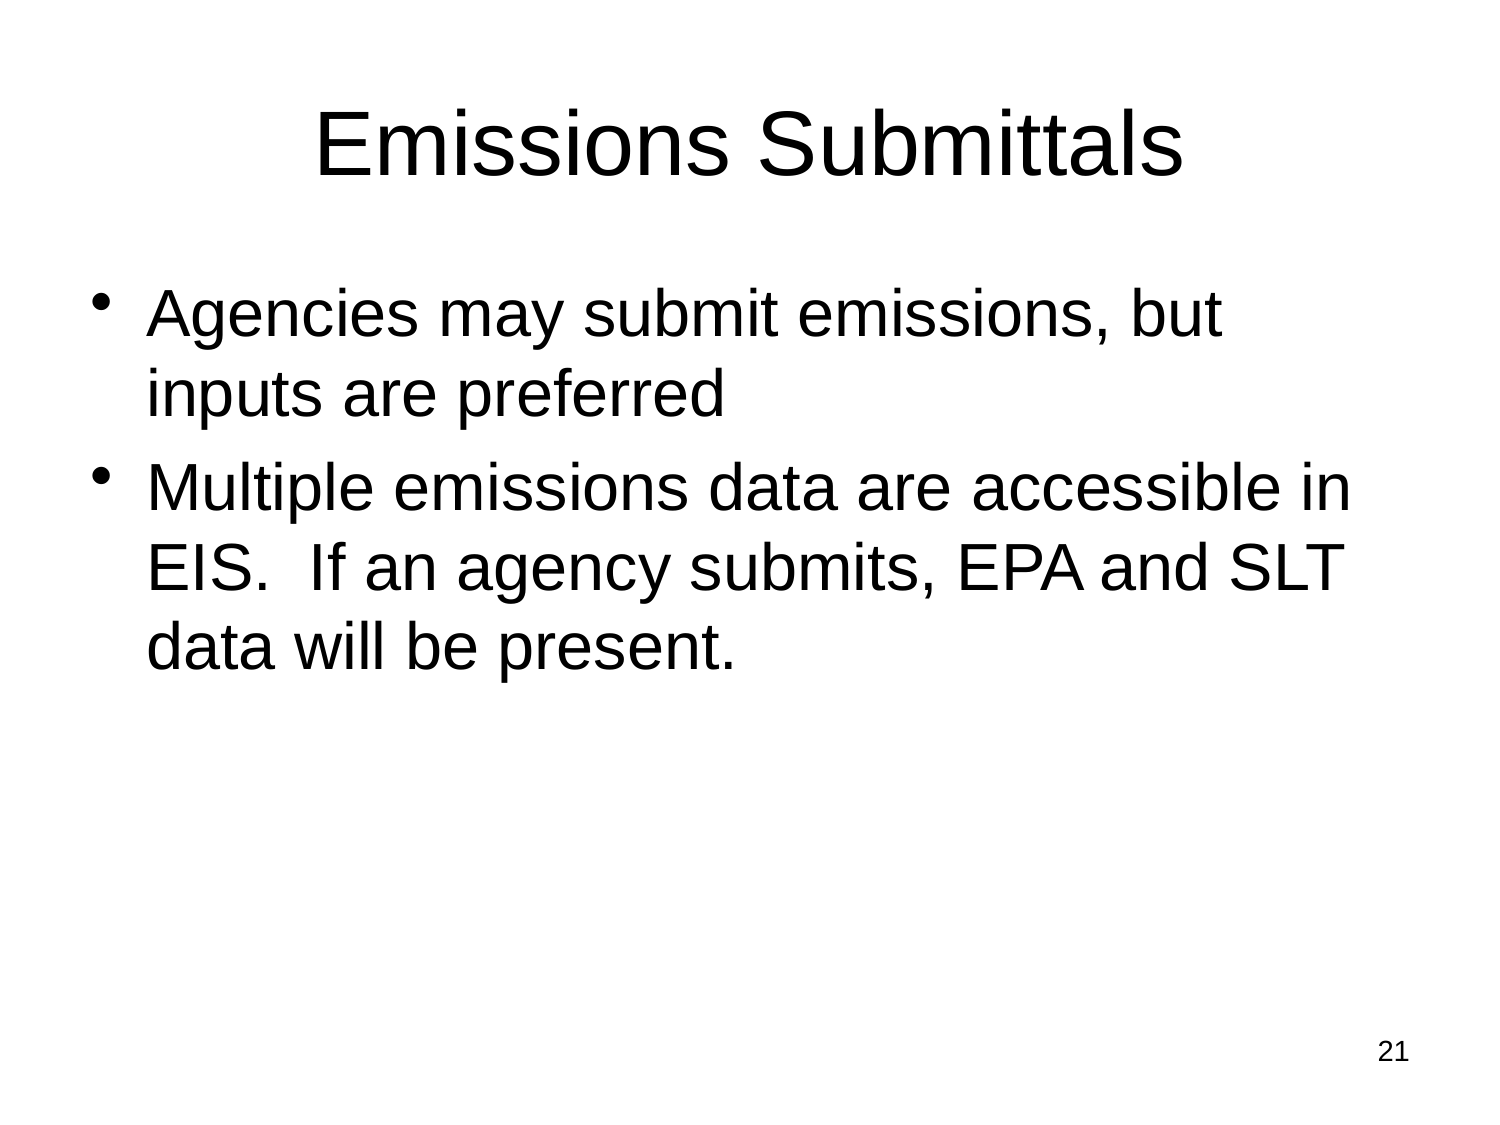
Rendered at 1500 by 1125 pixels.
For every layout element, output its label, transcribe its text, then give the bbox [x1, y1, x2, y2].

slide_number 21 [1074, 1024, 1426, 1103]
title Emissions Submittals [74, 44, 1426, 233]
list Agencies may submit emissions, but inputs are preferred Multiple emissions data are accessible in EIS. If an agency submits, EPA and SLT data will be present. [74, 262, 1426, 1006]
